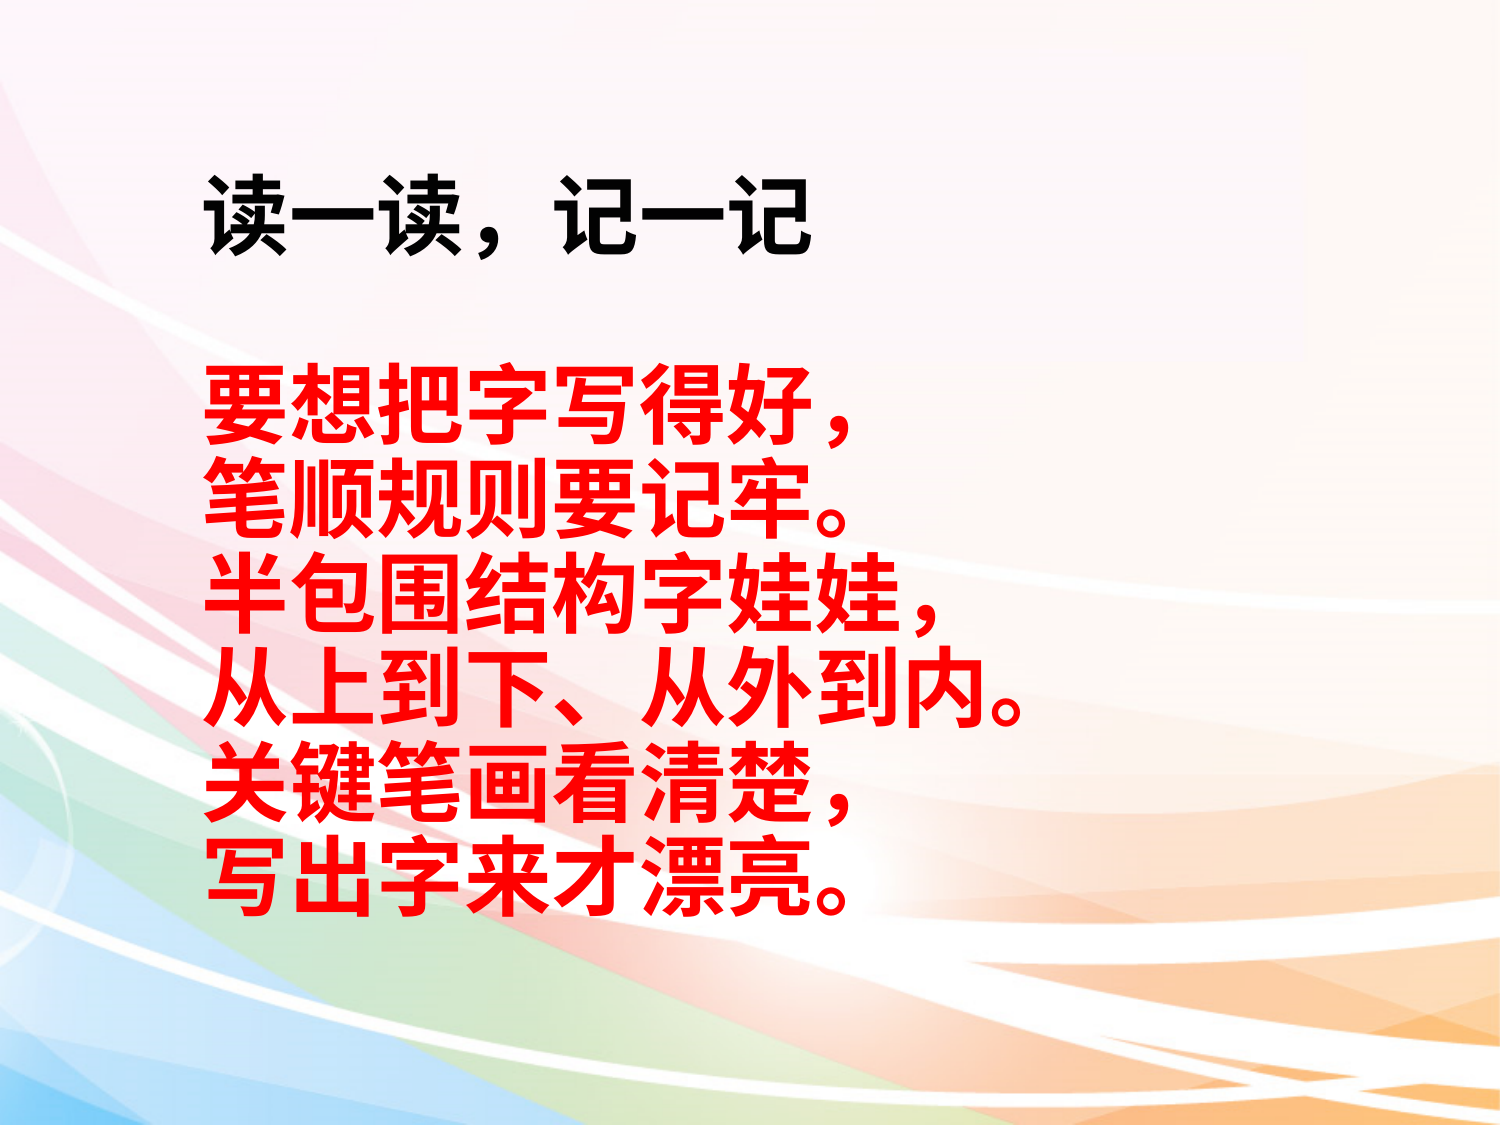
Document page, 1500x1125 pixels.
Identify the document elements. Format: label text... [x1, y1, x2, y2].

title 读一读，记一记 要想把字写得好， 笔顺规则要记牢。 半包围结构字娃娃， 从上到下、从外到内。 关键笔画看清楚， 写出字来才漂亮。 [186, 720, 1314, 937]
picture [0, 0, 1500, 1125]
